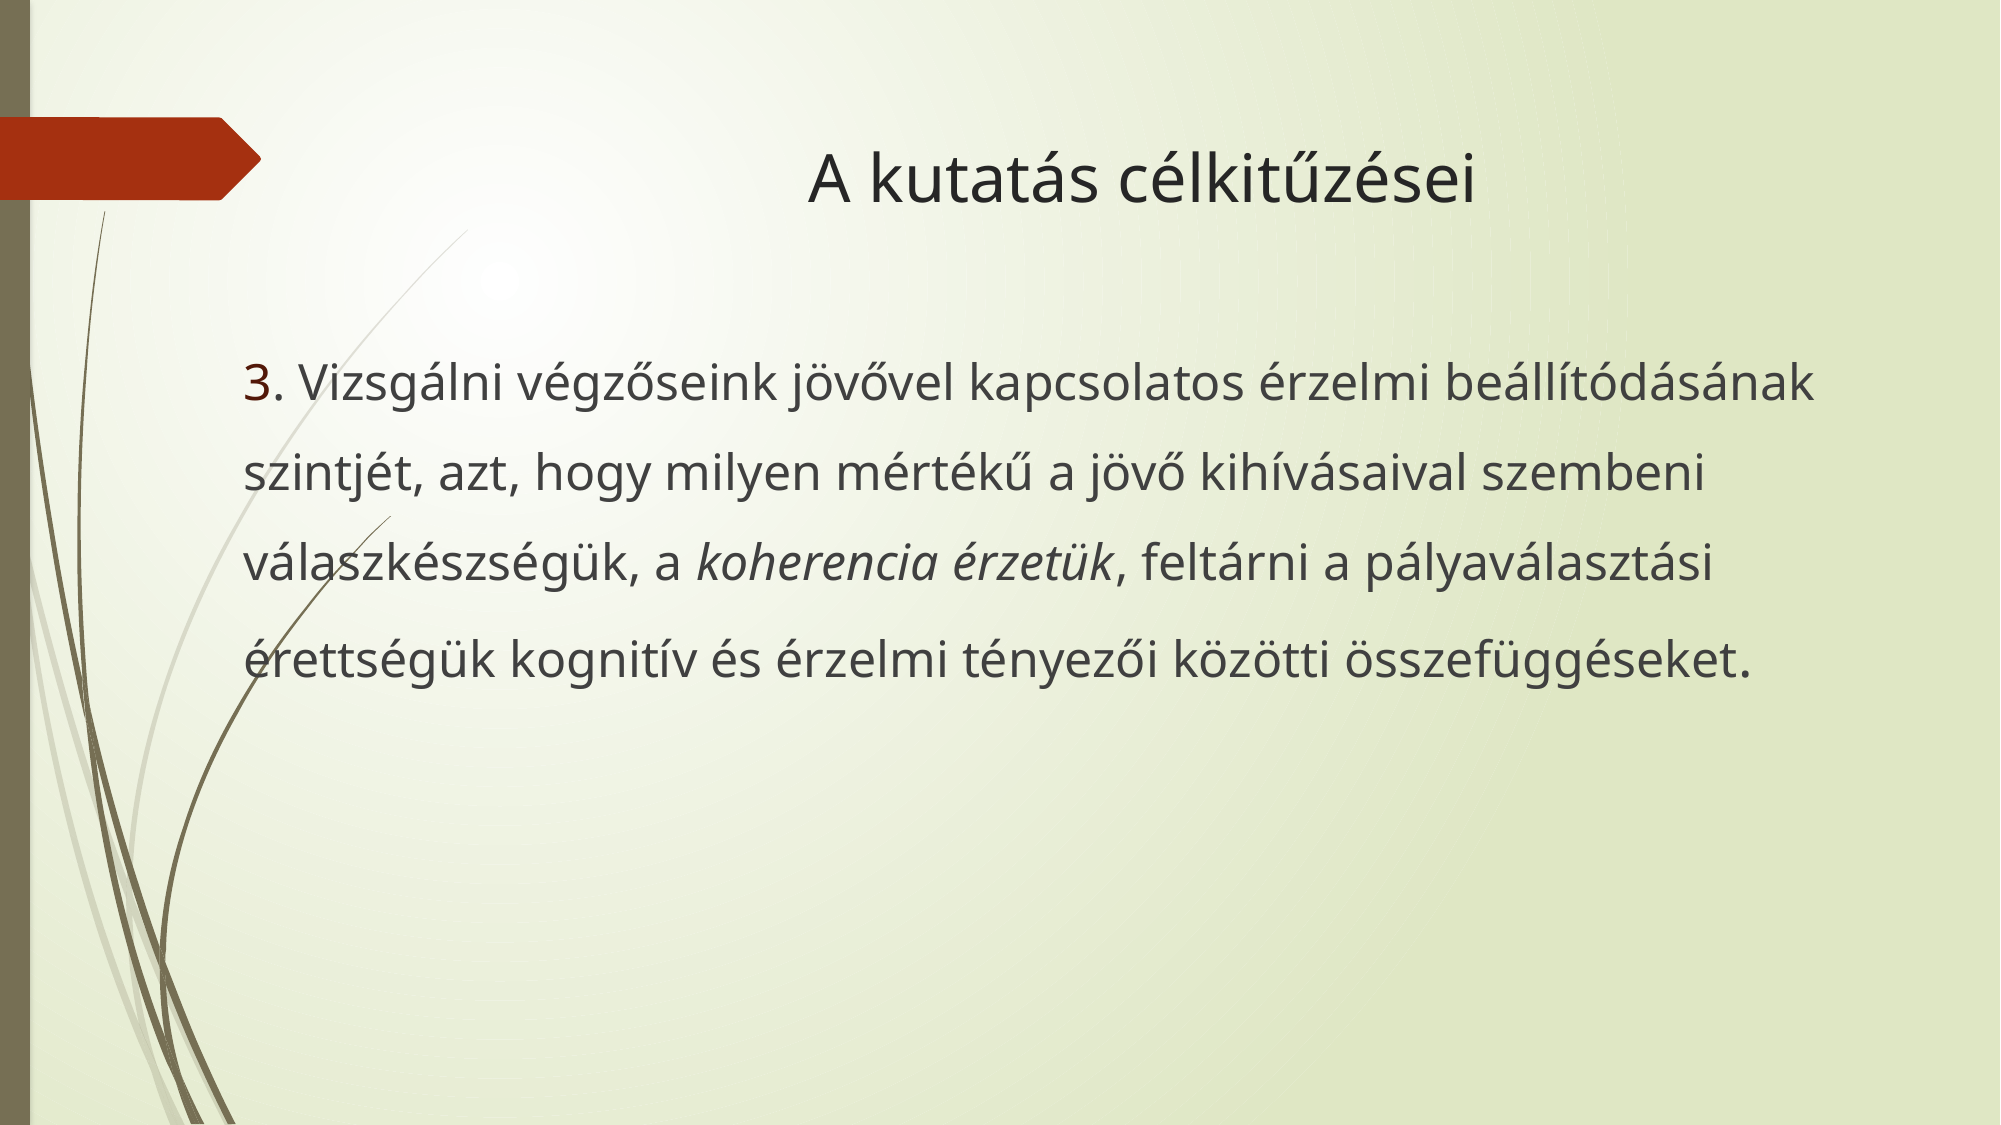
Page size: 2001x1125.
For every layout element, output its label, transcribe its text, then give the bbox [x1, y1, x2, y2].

list 3. Vizsgálni végzőseink jövővel kapcsolatos érzelmi beállítódásának szintjét, azt, hogy milyen mértékű a jövő kihívásaival szembeni válaszkészségük, a koherencia érzetük, feltárni a pályaválasztási érettségük kognitív és érzelmi tényezői közötti összefüggéseket. [228, 313, 1863, 932]
title A kutatás célkitűzései [425, 128, 1863, 248]
